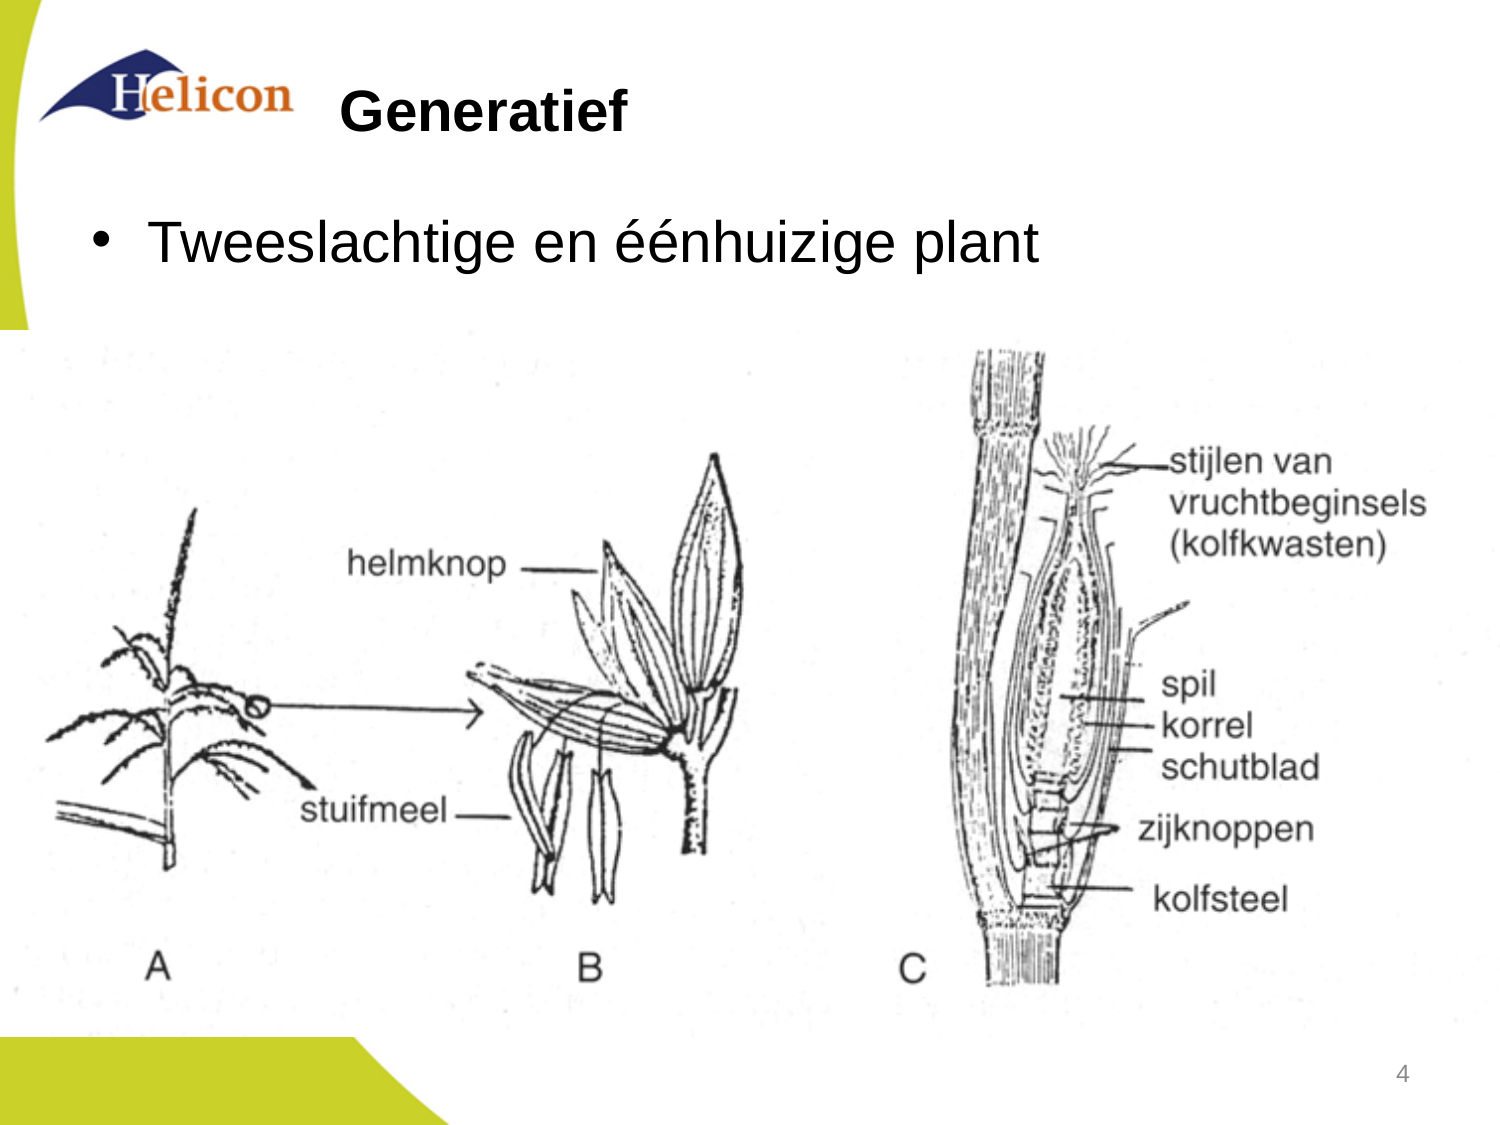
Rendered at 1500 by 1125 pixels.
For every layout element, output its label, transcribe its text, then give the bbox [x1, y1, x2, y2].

list Tweeslachtige en éénhuizige plant [76, 196, 1352, 330]
picture [0, 0, 1500, 1125]
slide_number 4 [1074, 1047, 1425, 1103]
title Generatief [324, 54, 1415, 161]
